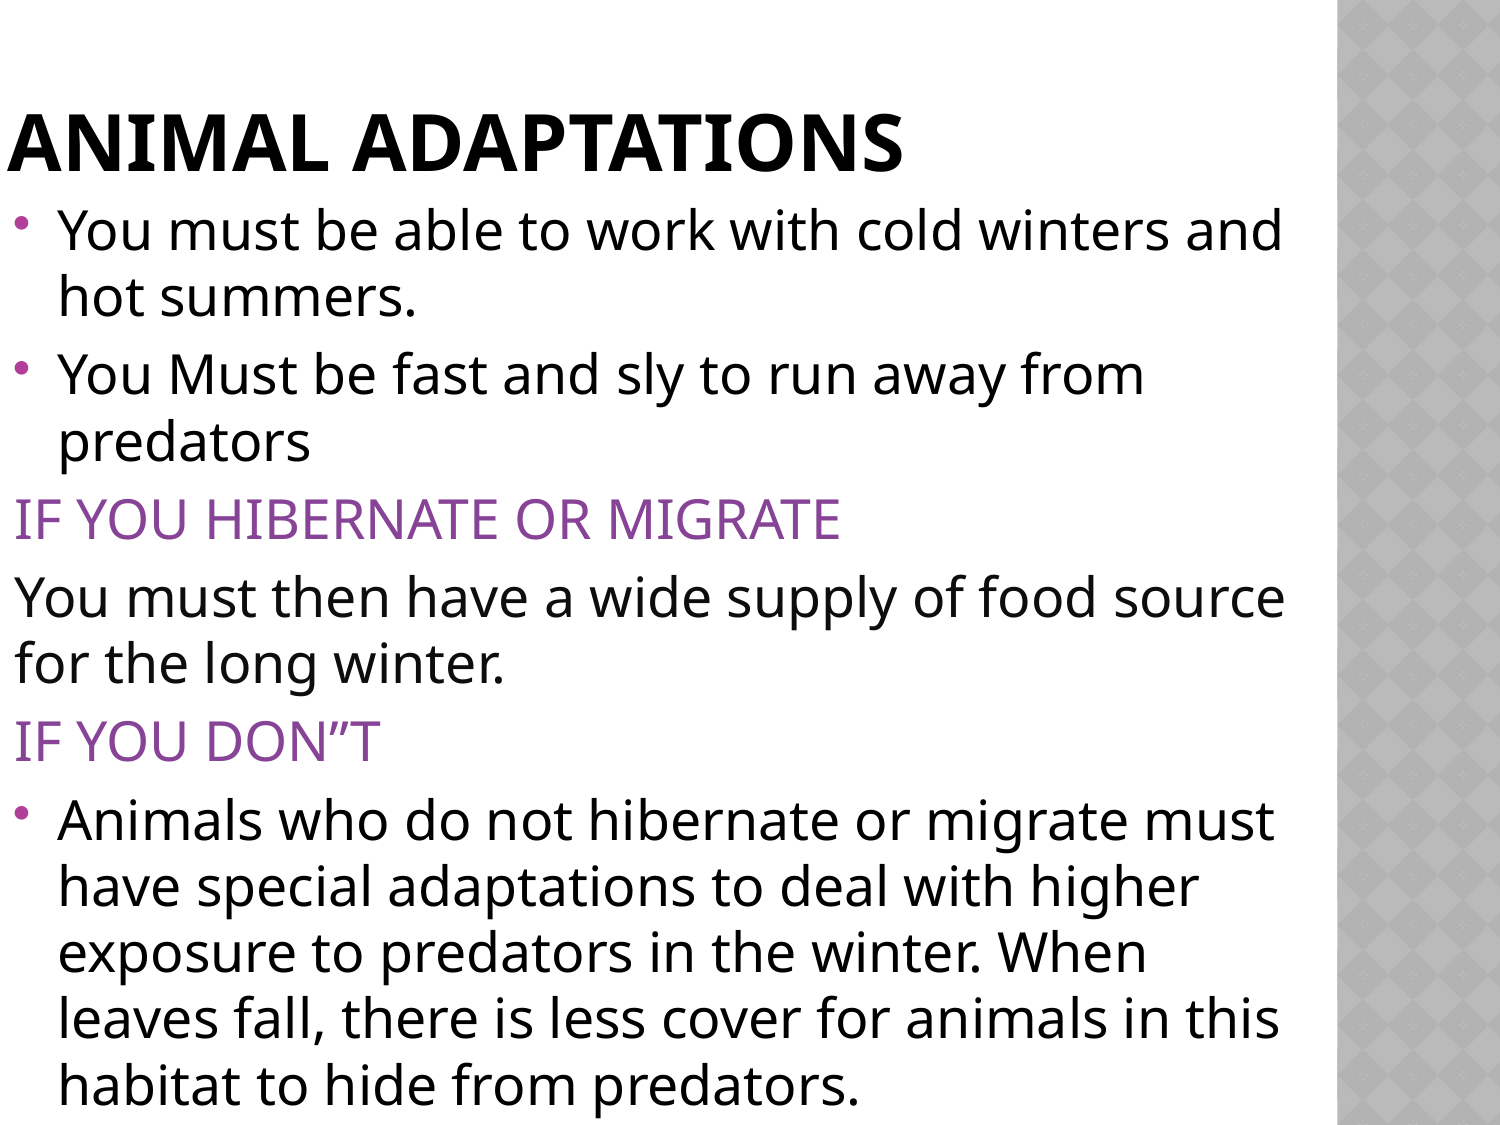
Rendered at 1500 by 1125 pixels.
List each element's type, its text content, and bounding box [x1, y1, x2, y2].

list You must be able to work with cold winters and hot summers. You Must be fast and sly to run away from predators IF YOU HIBERNATE OR MIGRATE You must then have a wide supply of food source for the long winter. IF YOU DON”T Animals who do not hibernate or migrate must have special adaptations to deal with higher exposure to predators in the winter. When leaves fall, there is less cover for animals in this habitat to hide from predators. [0, 187, 1338, 1125]
title Animal Adaptations [0, 0, 1263, 187]
